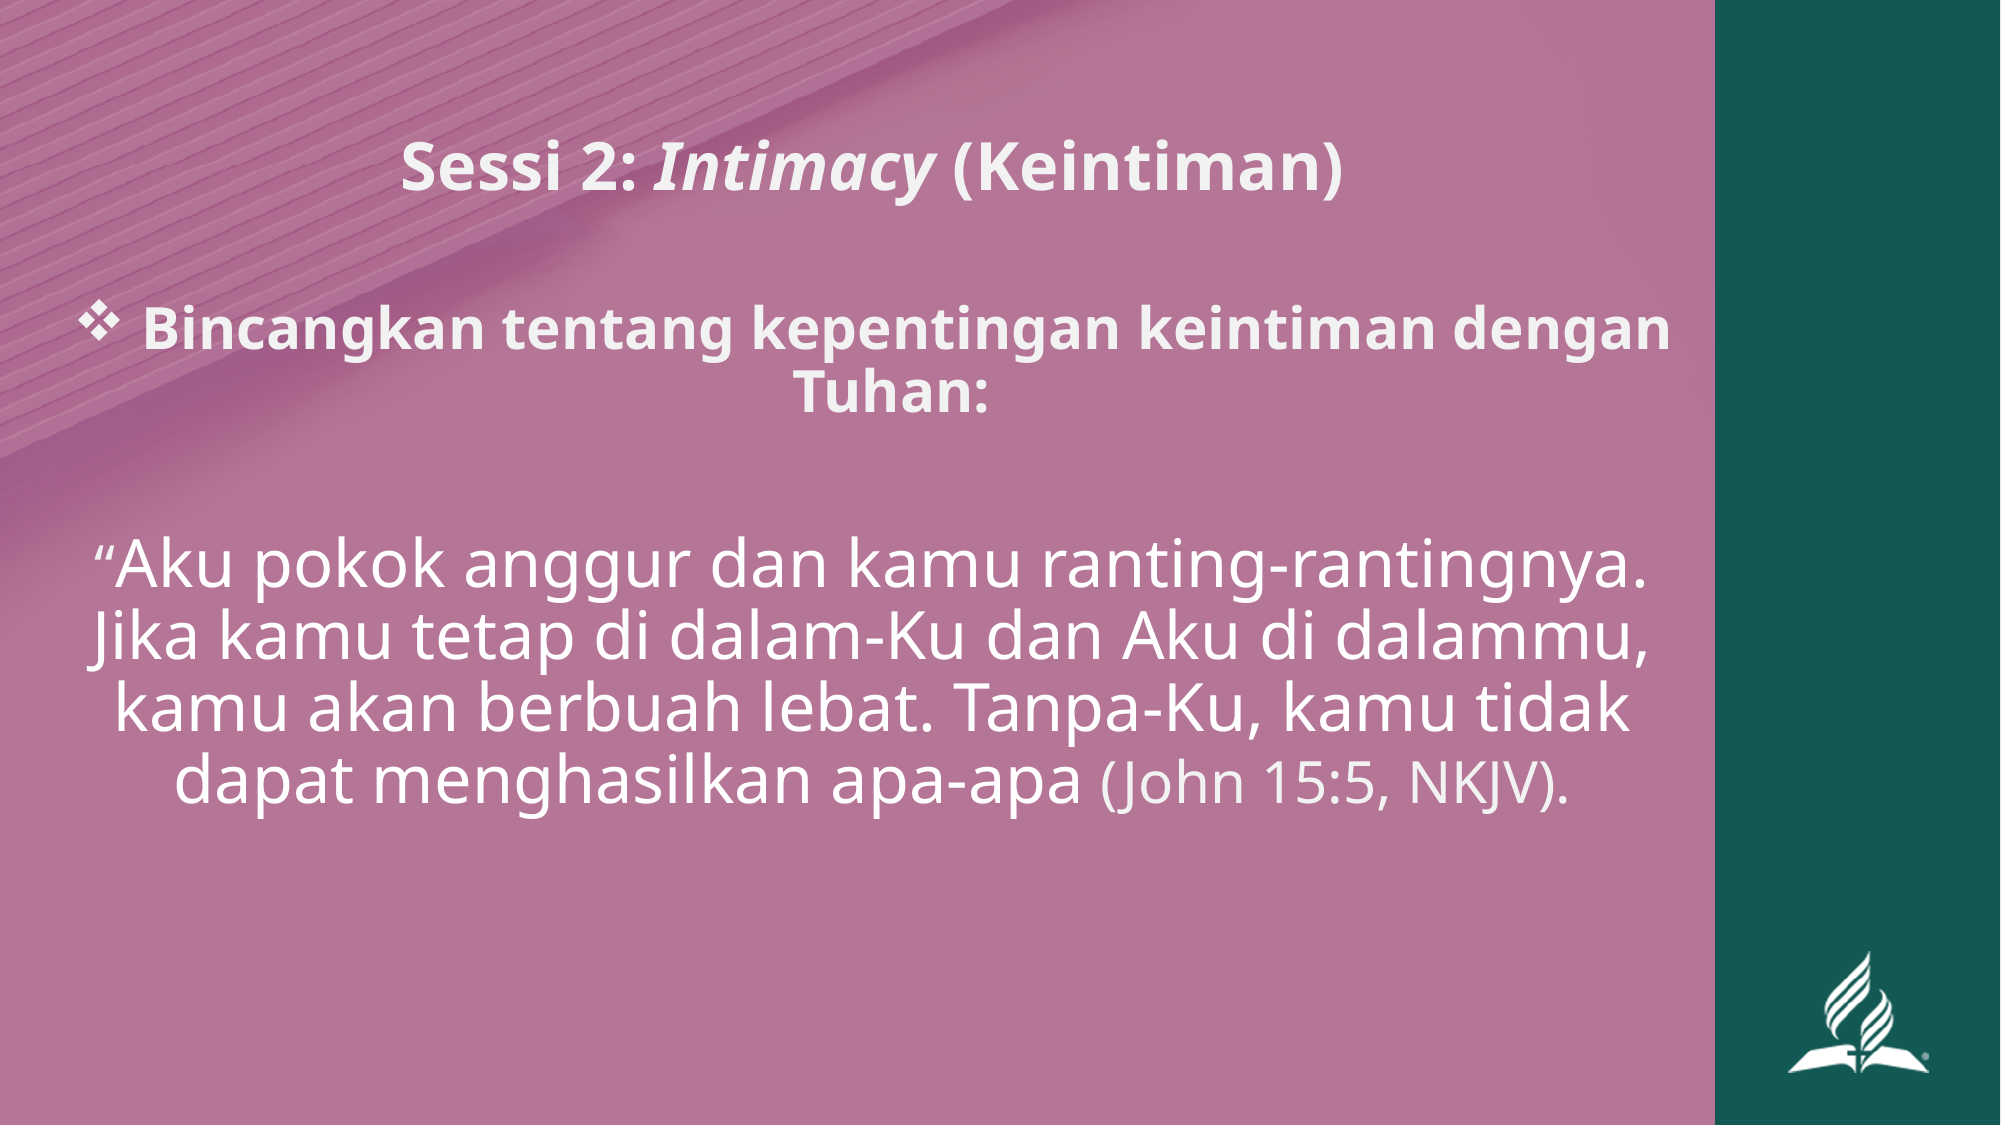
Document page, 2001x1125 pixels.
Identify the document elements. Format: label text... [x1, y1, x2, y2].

title Sessi 2: Intimacy (Keintiman) [55, 59, 1691, 278]
picture [0, 0, 2001, 1125]
list Bincangkan tentang kepentingan keintiman dengan Tuhan: “Aku pokok anggur dan kamu ranting-rantingnya. Jika kamu tetap di dalam-Ku dan Aku di dalammu, kamu akan berbuah lebat. Tanpa-Ku, kamu tidak dapat menghasilkan apa-apa (John 15:5, NKJV). [55, 291, 1691, 1083]
